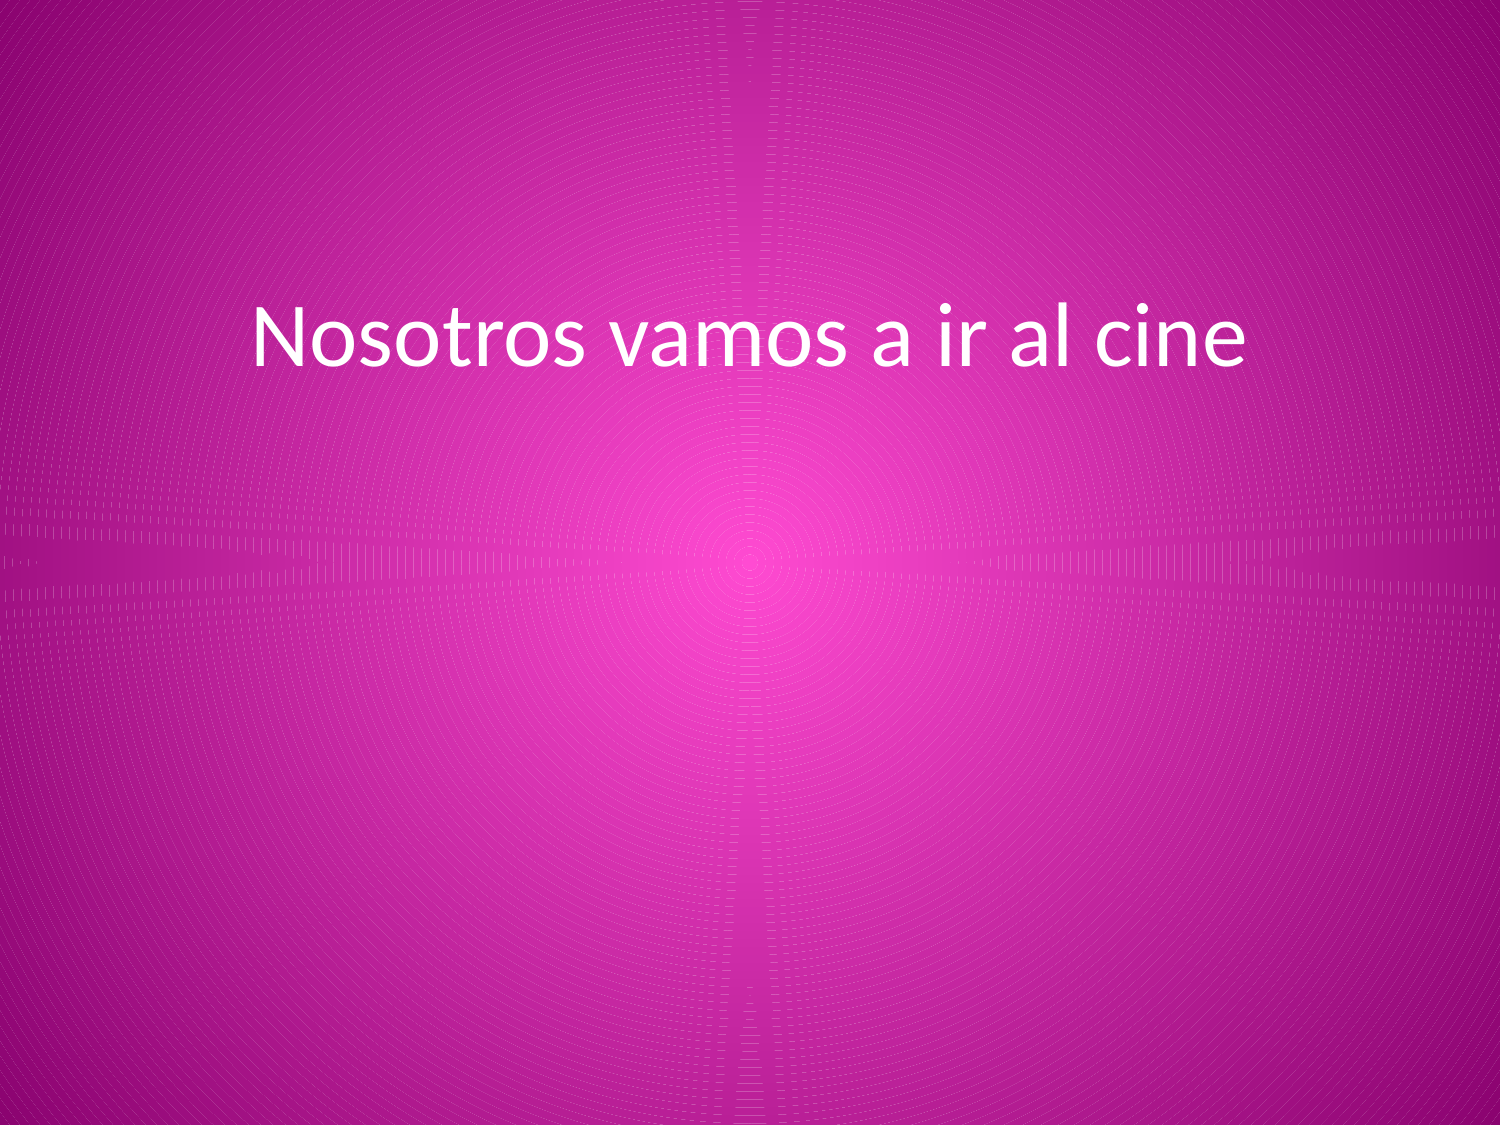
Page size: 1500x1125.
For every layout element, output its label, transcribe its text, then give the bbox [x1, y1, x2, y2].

title Nosotros vamos a ir al cine [75, 45, 1425, 615]
